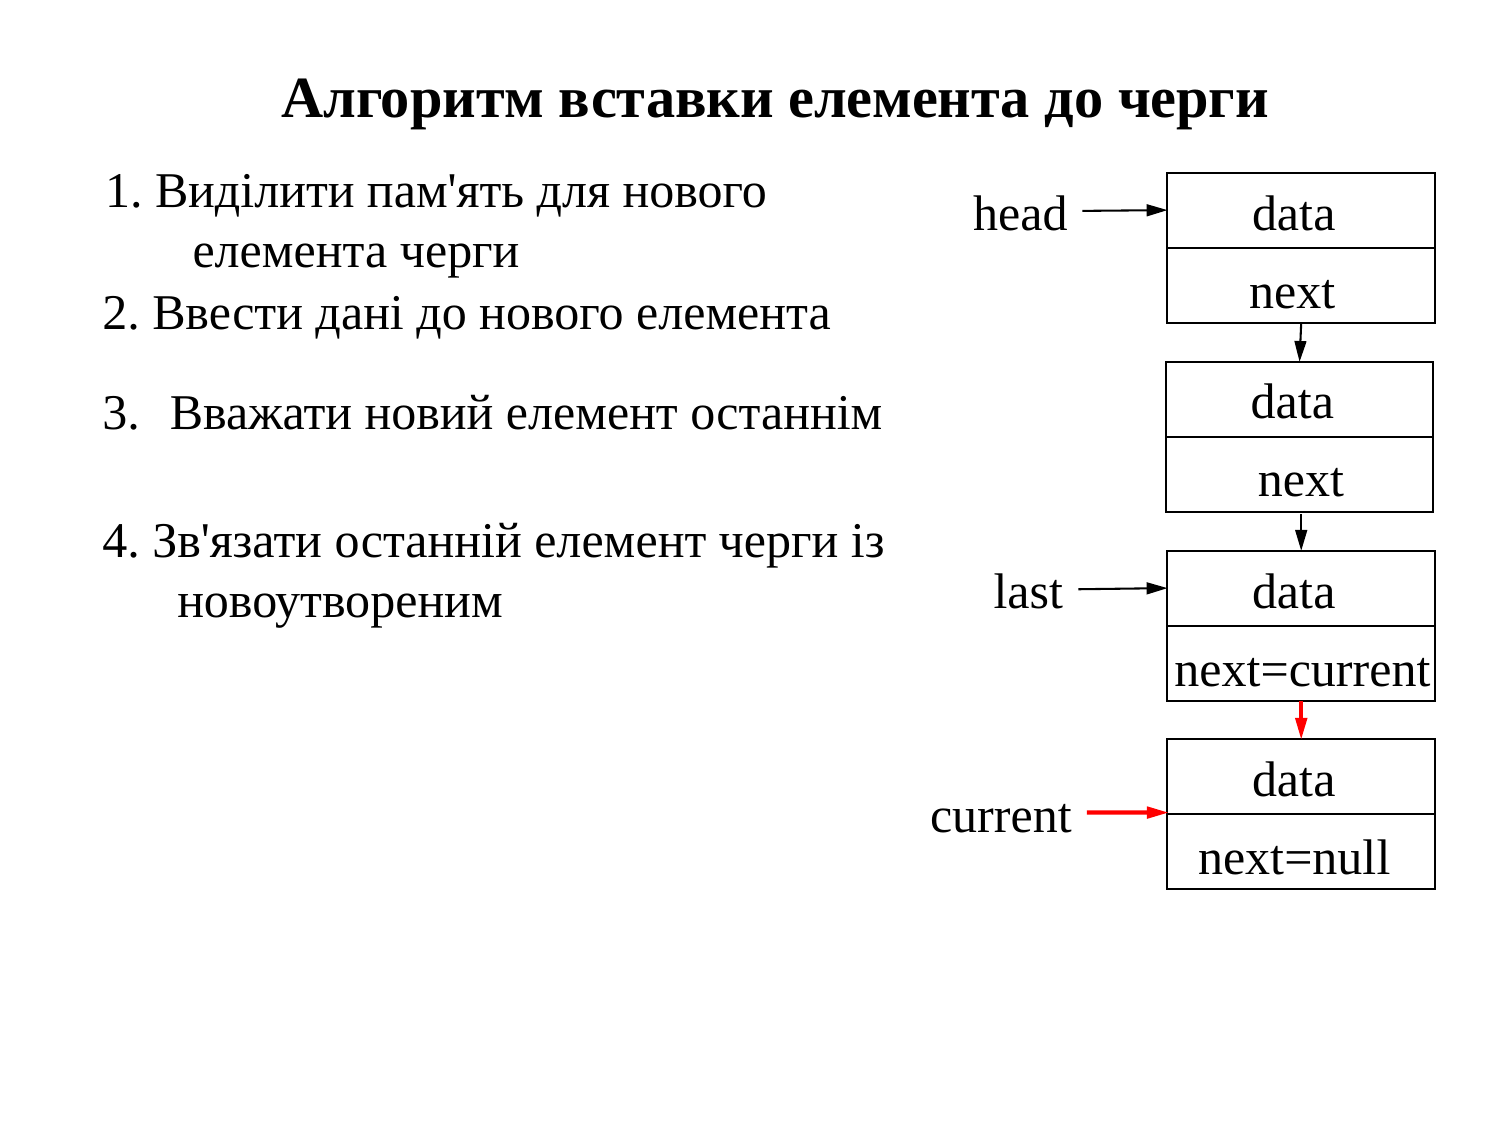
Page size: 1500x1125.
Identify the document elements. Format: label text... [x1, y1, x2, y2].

list 1. Виділити пам'ять для нового елемента черги [0, 149, 928, 300]
text_box 3. Вважати новий елемент останнім [12, 379, 909, 448]
title Алгоритм вставки елемента до черги [112, 37, 1439, 151]
text_box 4. Зв'язати останній елемент черги із новоутвореним [12, 499, 909, 635]
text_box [915, 172, 1447, 894]
text_box 2. Ввести дані до нового елемента [12, 278, 909, 348]
